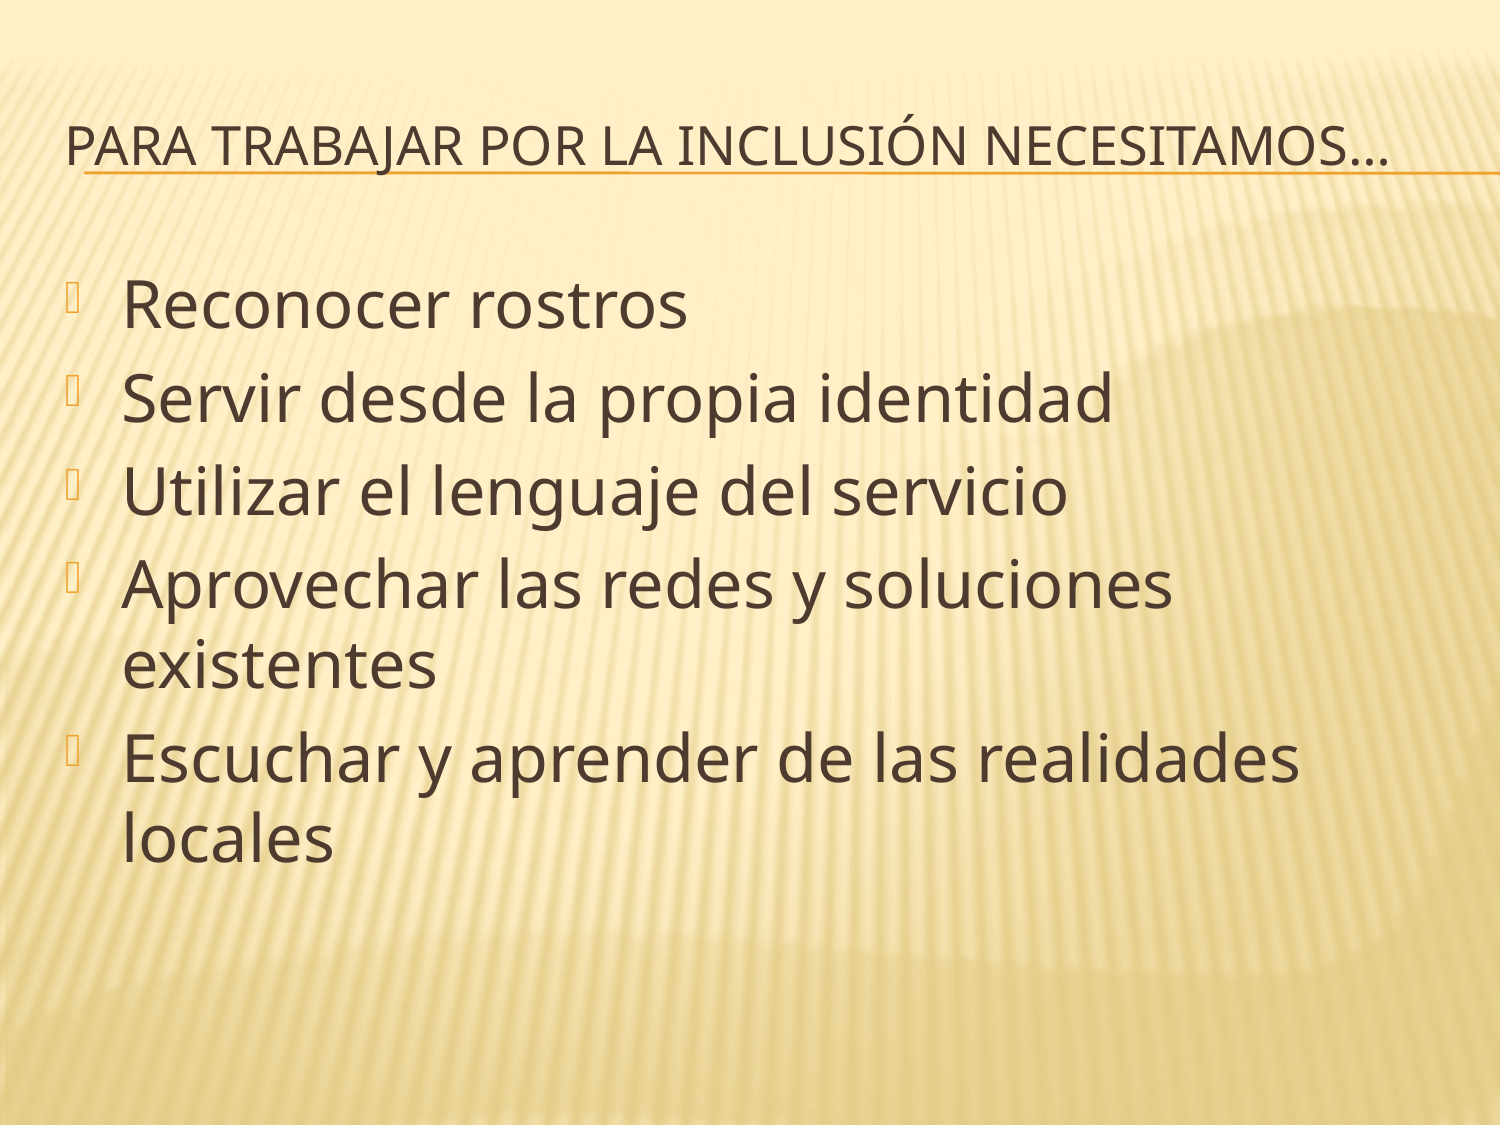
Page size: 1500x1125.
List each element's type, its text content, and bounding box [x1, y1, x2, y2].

title PARA TRABAJAR POR LA INCLUSIÓN NECESITAMOS… [50, 75, 1475, 213]
list Reconocer rostros Servir desde la propia identidad Utilizar el lenguaje del servicio Aprovechar las redes y soluciones existentes Escuchar y aprender de las realidades locales [50, 254, 1475, 998]
